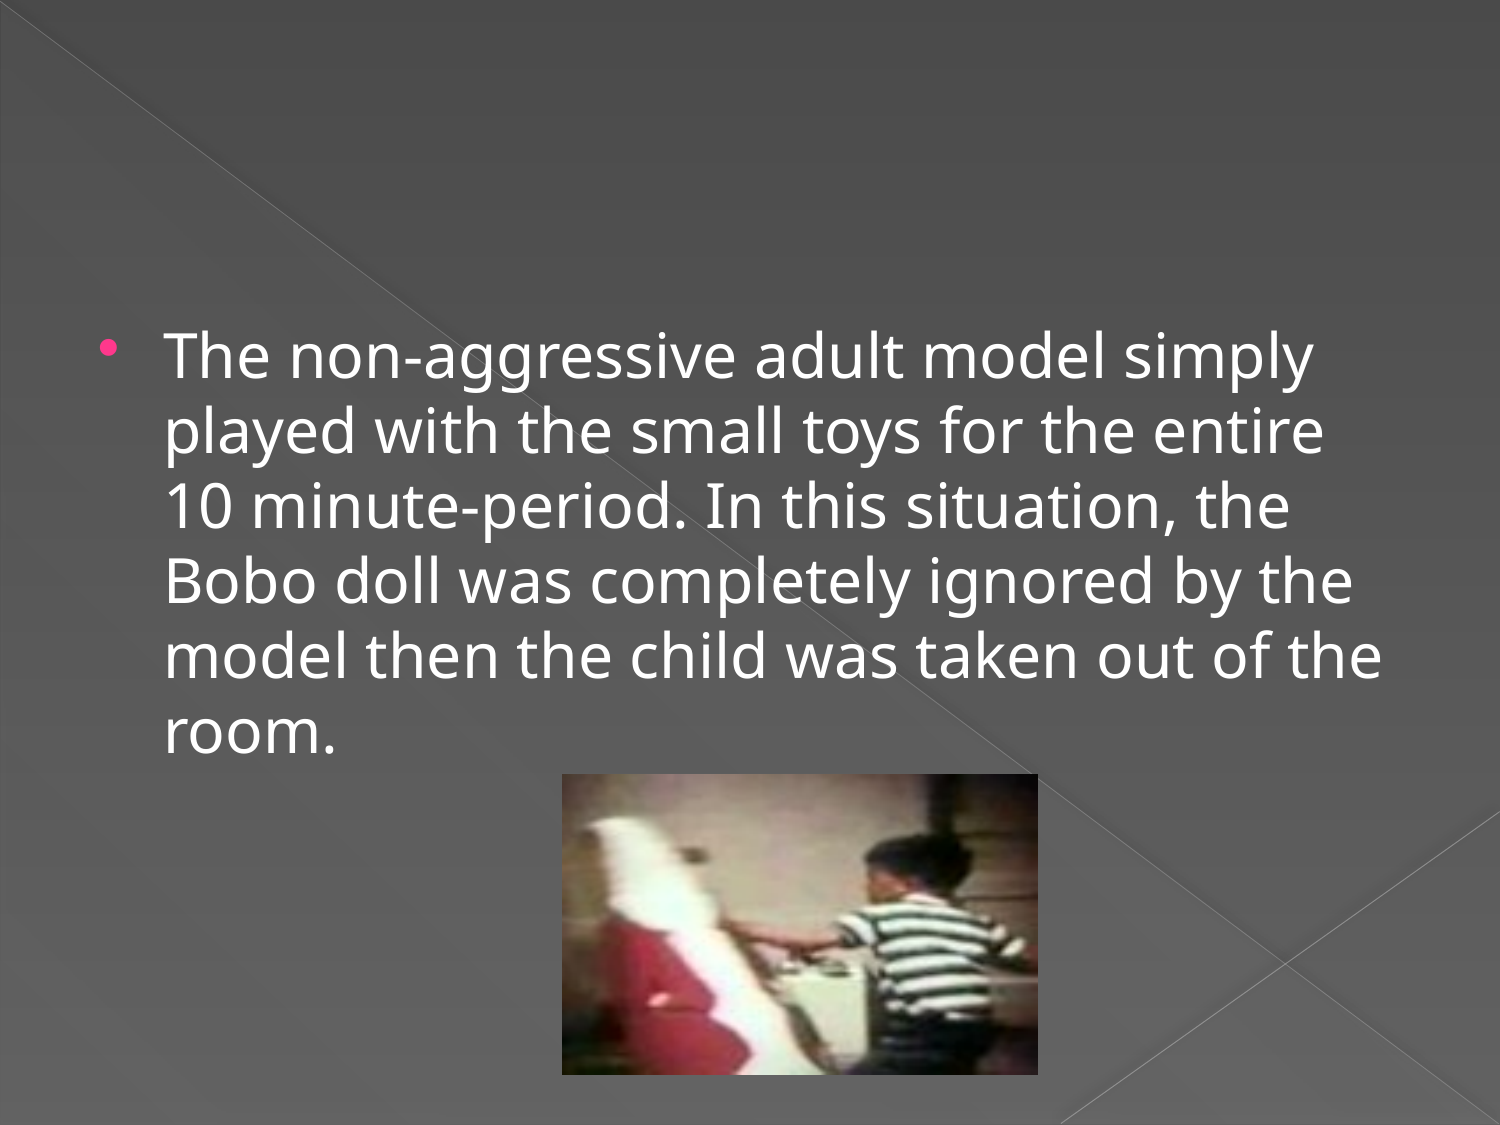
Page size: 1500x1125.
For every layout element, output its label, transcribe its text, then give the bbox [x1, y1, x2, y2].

list The non-aggressive adult model simply played with the small toys for the entire 10 minute-period. In this situation, the Bobo doll was completely ignored by the model then the child was taken out of the room. [75, 308, 1425, 1059]
picture [562, 774, 1038, 1075]
